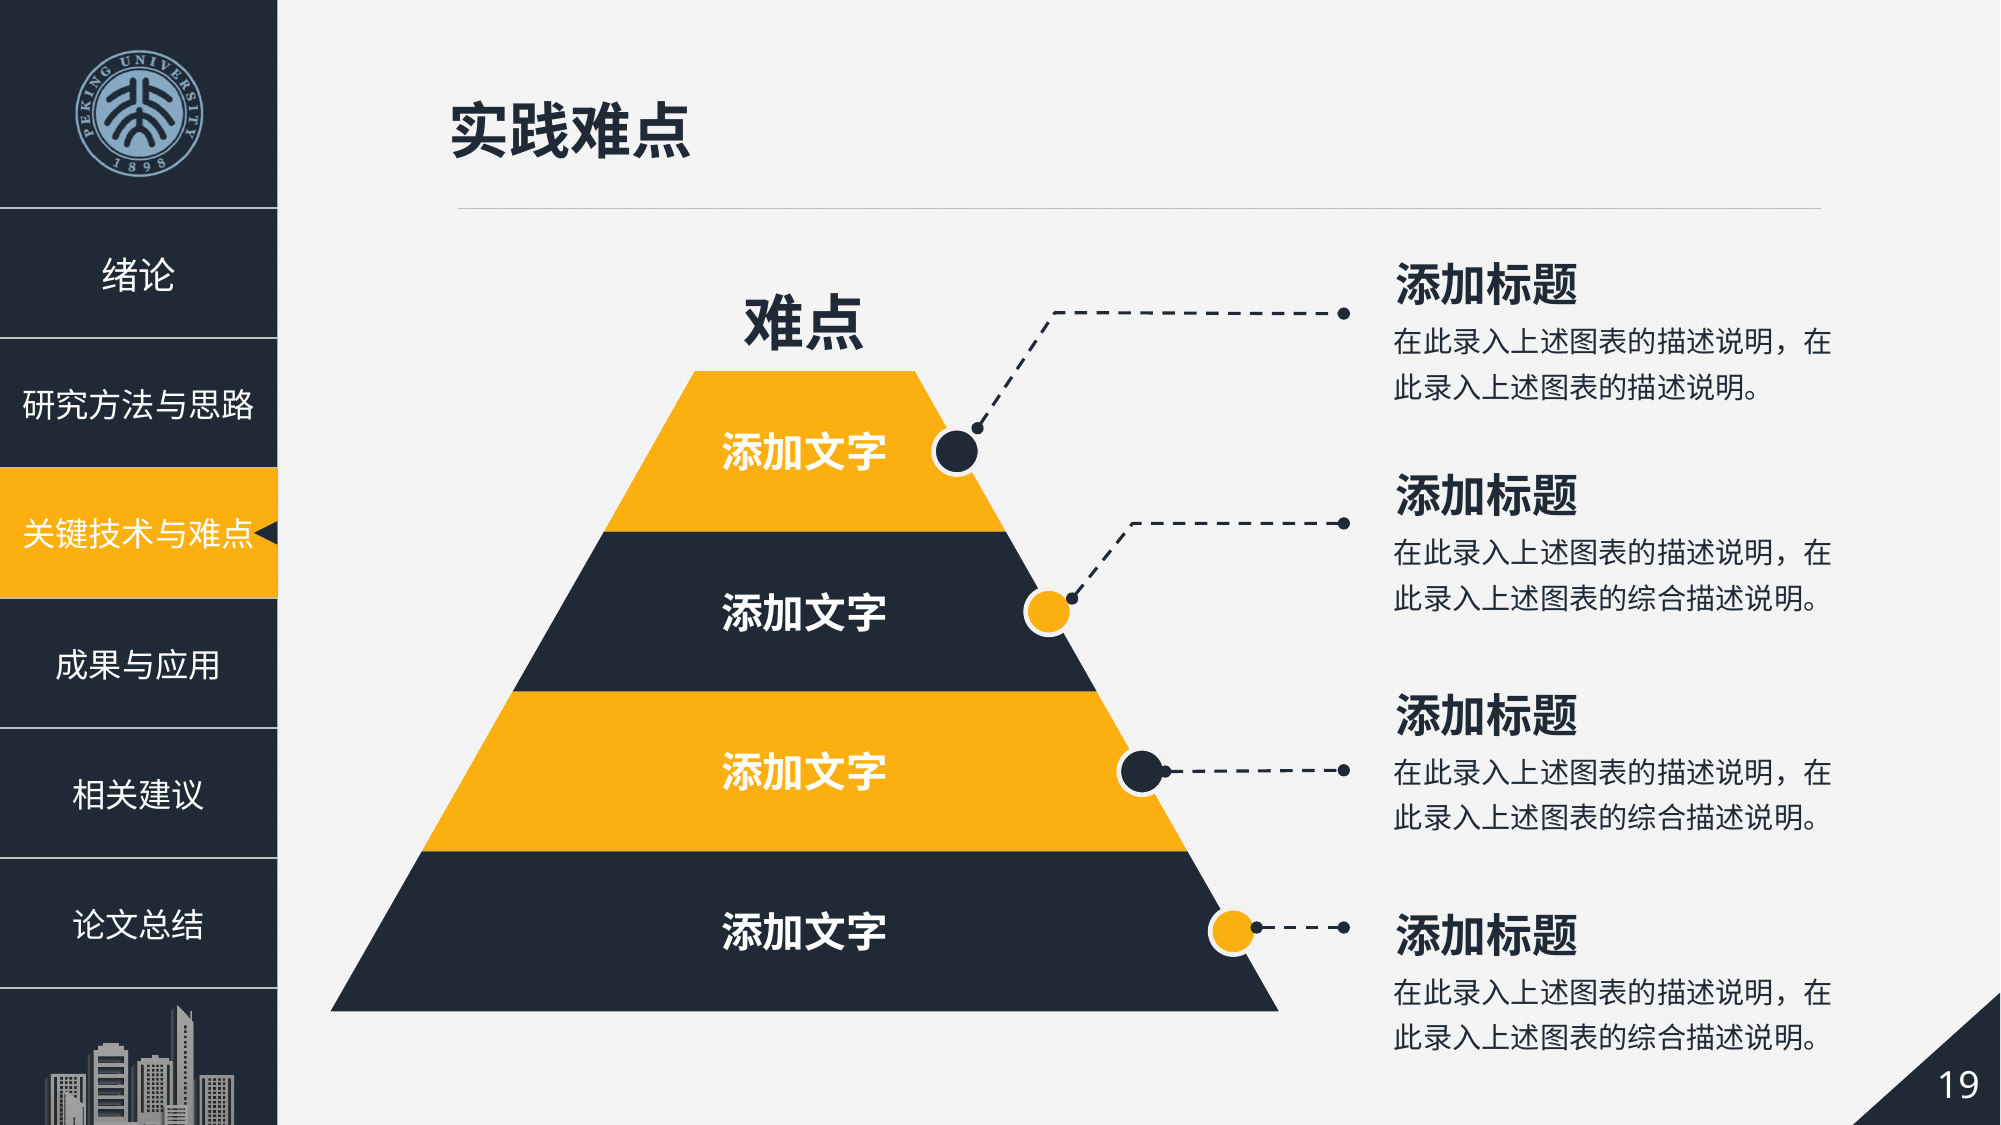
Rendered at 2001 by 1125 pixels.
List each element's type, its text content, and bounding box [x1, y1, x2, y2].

text_box 在此录入上述图表的描述说明，在此录入上述图表的综合描述说明。 [1378, 516, 1869, 623]
text_box 难点 [728, 276, 881, 365]
text_box [512, 531, 1097, 691]
text_box [422, 691, 1188, 851]
text_box 实践难点 [433, 84, 708, 173]
text_box [1066, 589, 1080, 605]
text_box 在此录入上述图表的描述说明，在此录入上述图表的综合描述说明。 [1378, 956, 1869, 1063]
text_box 添加标题 [1379, 459, 1594, 516]
text_box [1117, 747, 1166, 796]
text_box [1333, 307, 1351, 320]
text_box 添加文字 [651, 421, 958, 482]
text_box [1330, 517, 1351, 530]
text_box [604, 448, 1006, 531]
text_box [666, 371, 943, 421]
text_box 添加文字 [569, 741, 1040, 802]
text_box 添加文字 [625, 581, 984, 642]
text_box 添加标题 [1379, 248, 1594, 305]
text_box 添加标题 [1379, 679, 1594, 736]
text_box 添加标题 [1379, 898, 1594, 956]
text_box [932, 427, 982, 476]
text_box 在此录入上述图表的描述说明，在此录入上述图表的描述说明。 [1378, 305, 1869, 412]
picture [16, 1004, 260, 1125]
text_box [330, 851, 1279, 1012]
text_box 在此录入上述图表的描述说明，在此录入上述图表的综合描述说明。 [1378, 736, 1869, 843]
text_box [1024, 587, 1074, 636]
text_box 添加文字 [569, 901, 1040, 962]
text_box [1209, 907, 1258, 956]
text_box [971, 418, 985, 435]
